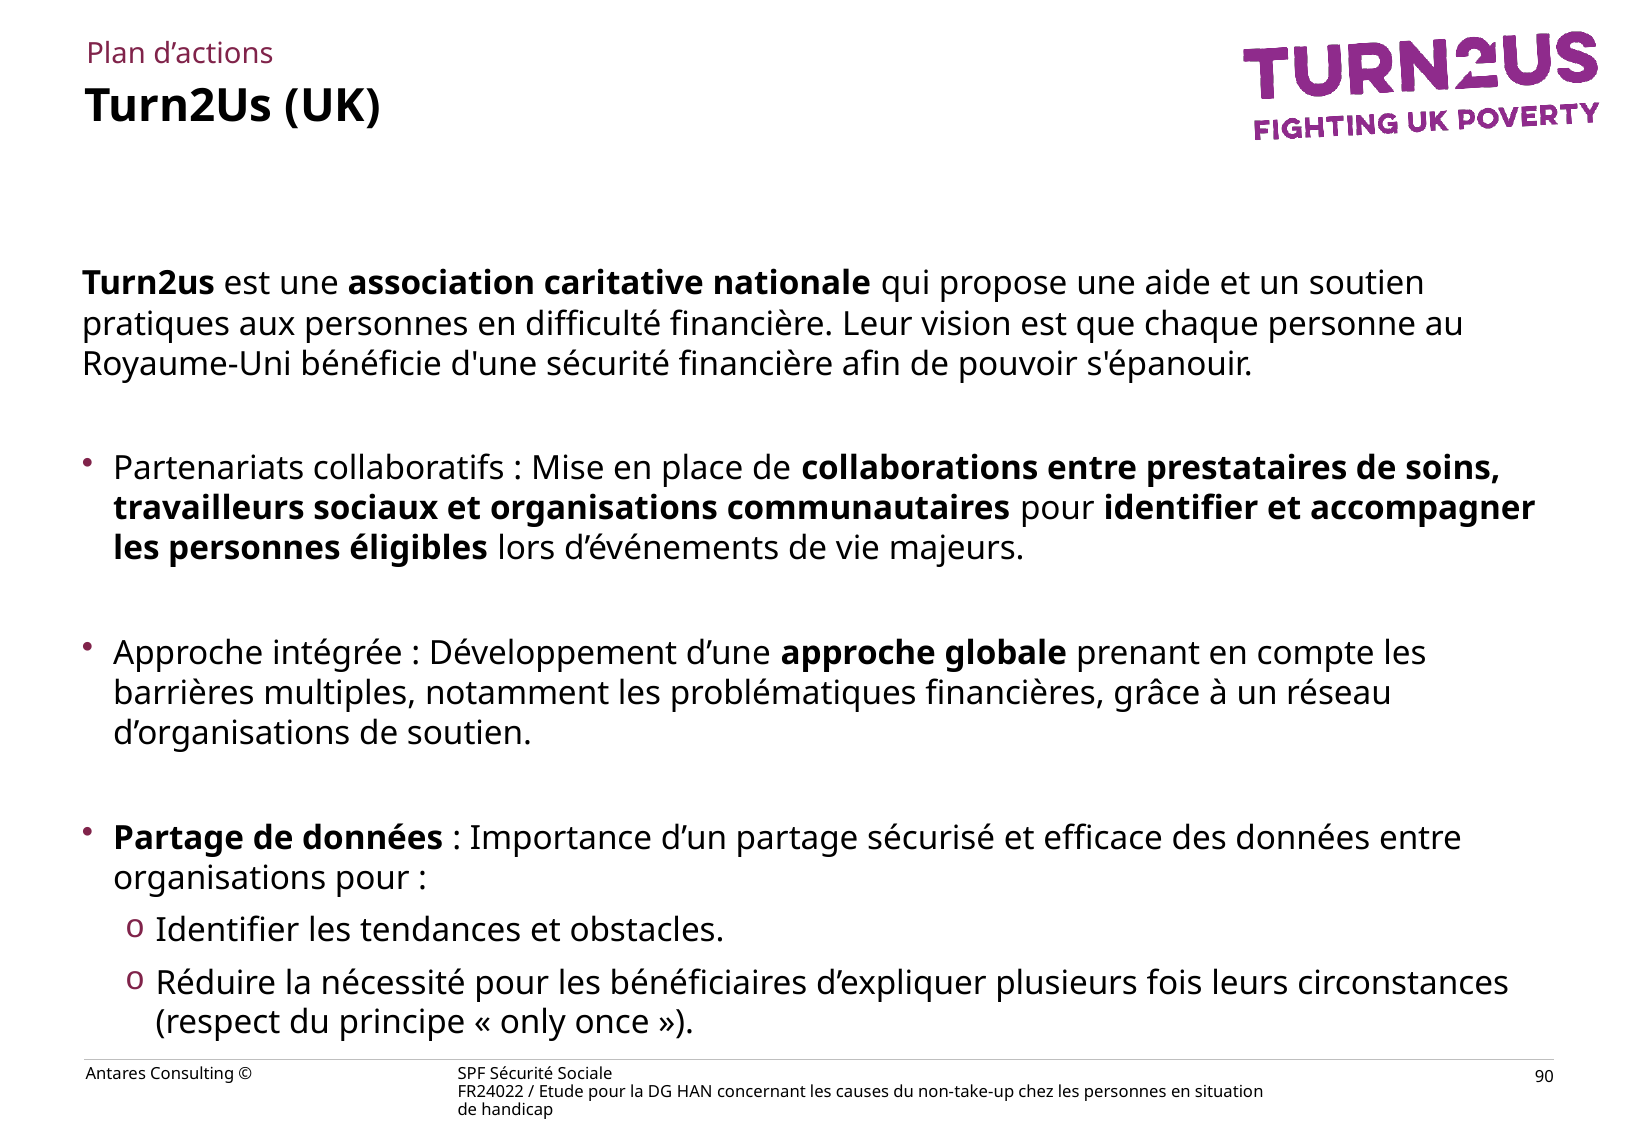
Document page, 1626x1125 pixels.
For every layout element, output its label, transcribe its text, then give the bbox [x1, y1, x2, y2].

list Turn2us est une association caritative nationale qui propose une aide et un soutien pratiques aux personnes en difficulté financière. Leur vision est que chaque personne au Royaume-Uni bénéficie d'une sécurité financière afin de pouvoir s'épanouir. Partenariats collaboratifs : Mise en place de collaborations entre prestataires de soins, travailleurs sociaux et organisations communautaires pour identifier et accompagner les personnes éligibles lors d’événements de vie majeurs. Approche intégrée : Développement d’une approche globale prenant en compte les barrières multiples, notamment les problématiques financières, grâce à un réseau d’organisations de soutien. Partage de données : Importance d’un partage sécurisé et efficace des données entre organisations pour : Identifier les tendances et obstacles. Réduire la nécessité pour les bénéficiaires d’expliquer plusieurs fois leurs circonstances (respect du principe « only once »). [81, 261, 1553, 1022]
picture [1192, 0, 1625, 187]
text_box Plan d’actions [86, 38, 1192, 70]
title Turn2Us (UK) [84, 82, 1550, 229]
